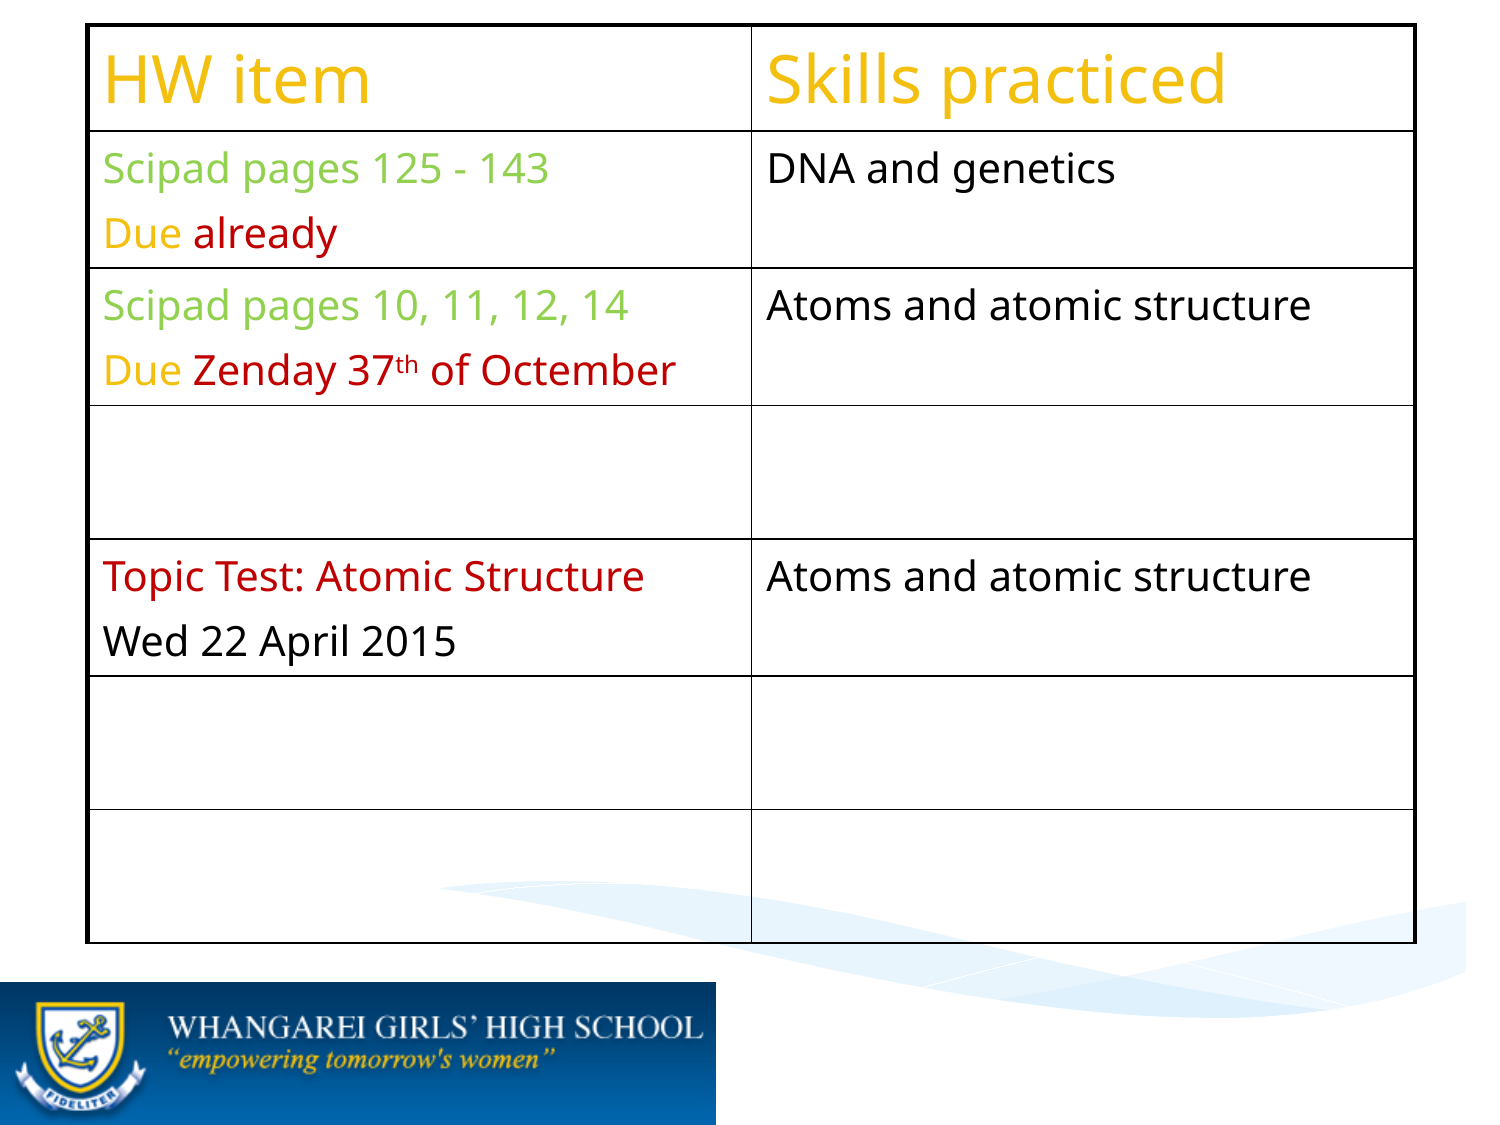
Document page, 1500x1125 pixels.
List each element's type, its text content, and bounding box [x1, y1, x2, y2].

table_cell [752, 810, 1413, 942]
table_cell [752, 406, 1413, 538]
table_header HW item [90, 27, 751, 130]
table_cell Atoms and atomic structure [752, 269, 1413, 405]
table_header Skills practiced [752, 27, 1413, 130]
table_cell [90, 677, 751, 809]
table_cell DNA and genetics [752, 132, 1413, 267]
picture [0, 982, 716, 1125]
table_cell [752, 677, 1413, 809]
table_cell [90, 810, 751, 942]
table_cell Scipad pages 10, 11, 12, 14 Due Zenday 37th of Octember [90, 269, 751, 405]
table_cell [90, 406, 751, 538]
table_cell Atoms and atomic structure [752, 540, 1413, 675]
table_cell Scipad pages 125 - 143 Due already [90, 132, 751, 267]
table_cell Topic Test: Atomic Structure Wed 22 April 2015 [90, 540, 751, 675]
